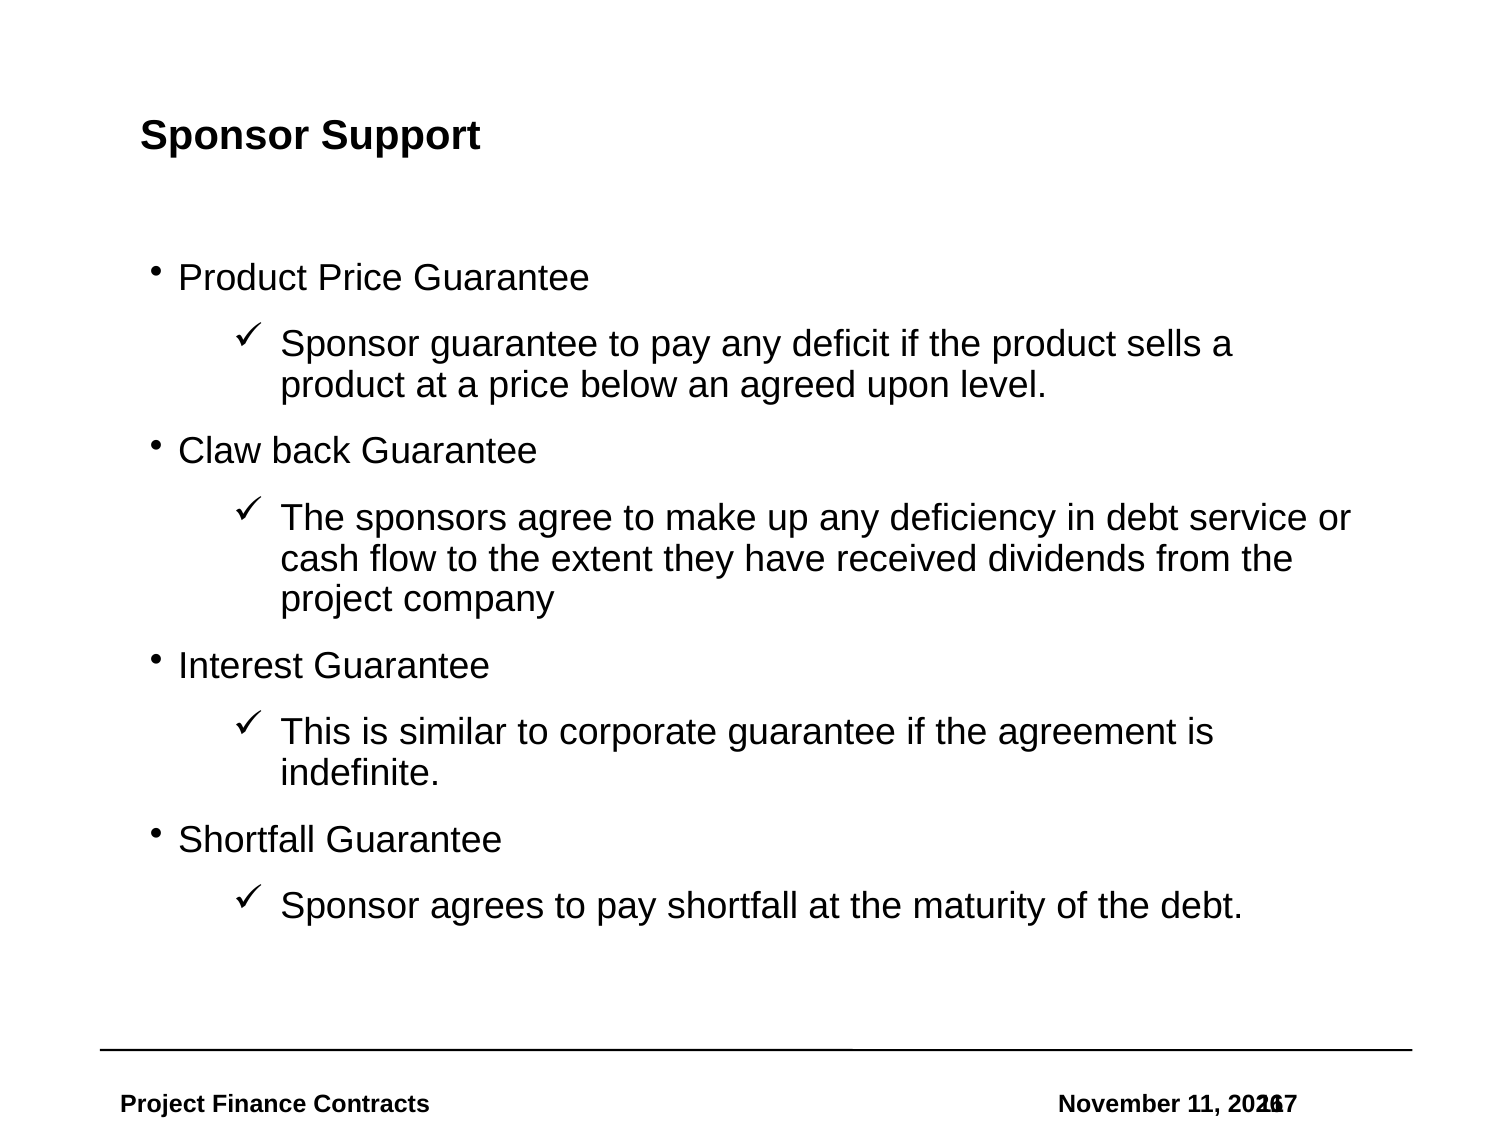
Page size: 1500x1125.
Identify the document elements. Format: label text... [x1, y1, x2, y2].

title Sponsor Support [124, 99, 1288, 226]
list Product Price Guarantee Sponsor guarantee to pay any deficit if the product sells a product at a price below an agreed upon level. Claw back Guarantee The sponsors agree to make up any deficiency in debt service or cash flow to the extent they have received dividends from the project company Interest Guarantee This is similar to corporate guarantee if the agreement is indefinite. Shortfall Guarantee Sponsor agrees to pay shortfall at the maturity of the debt. [124, 249, 1376, 1001]
